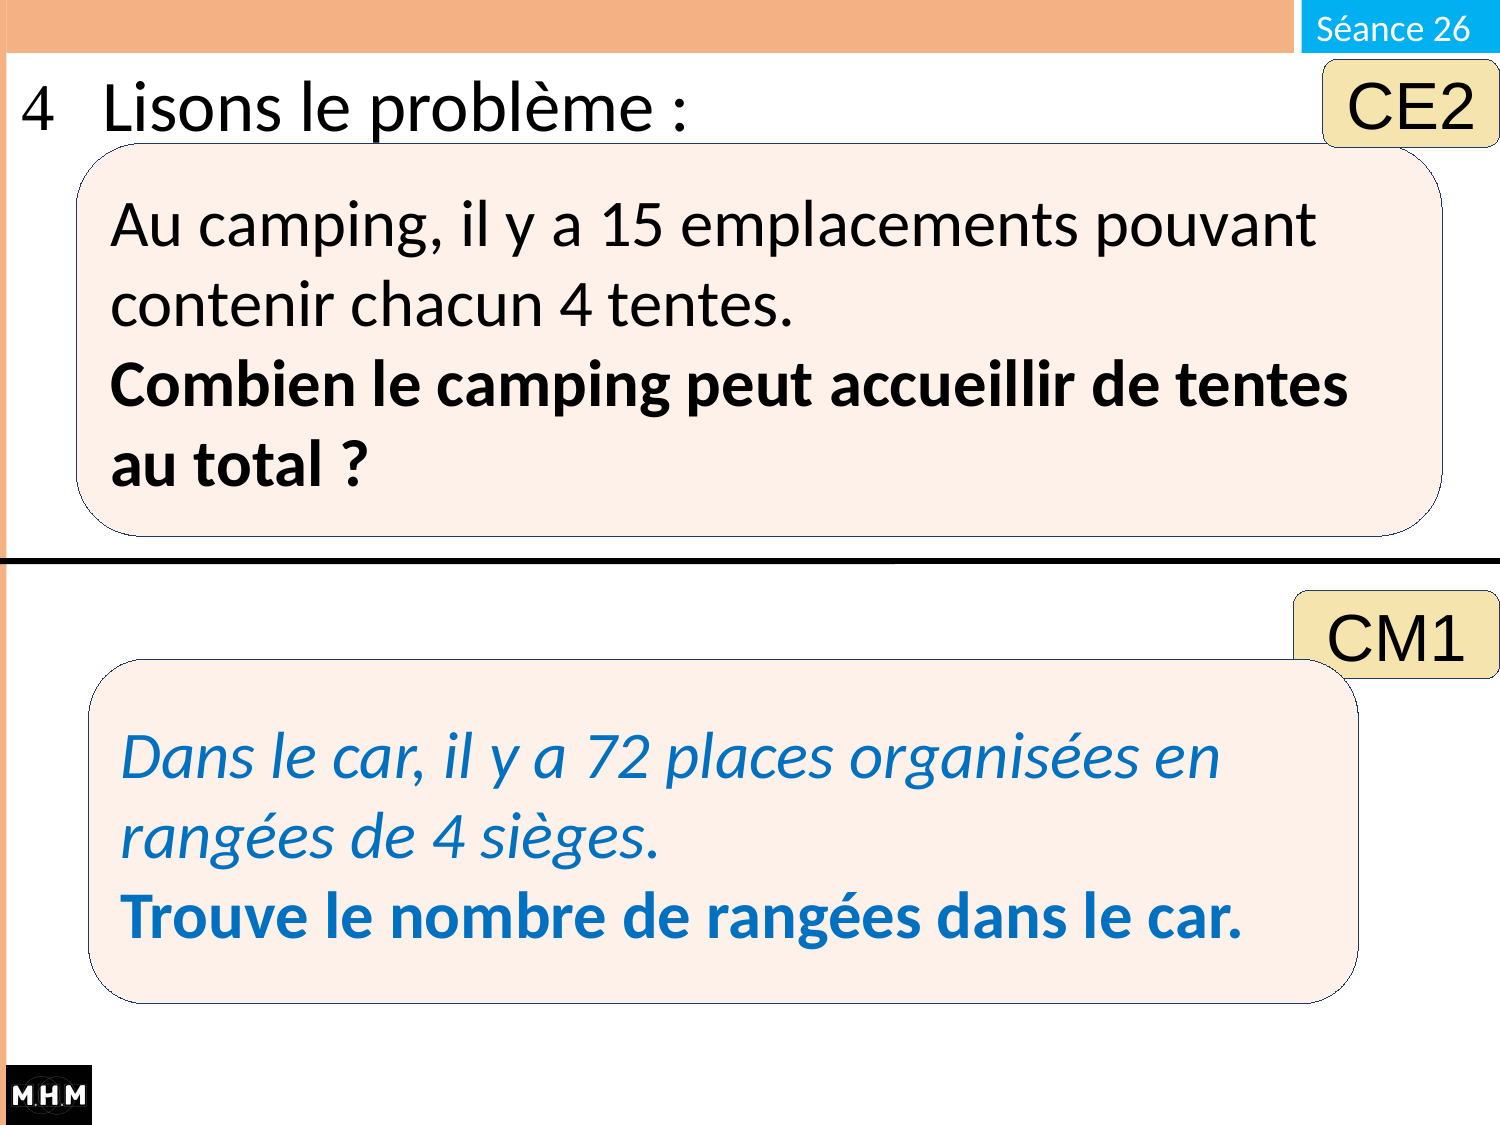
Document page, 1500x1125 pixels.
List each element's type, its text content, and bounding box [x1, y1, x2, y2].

text_box CE2 [1322, 59, 1500, 148]
picture [6, 1065, 92, 1125]
text_box Au camping, il y a 15 emplacements pouvant contenir chacun 4 tentes. Combien le camping peut accueillir de tentes au total ? [76, 143, 1443, 537]
title Lisons le problème : [87, 32, 1381, 157]
text_box Dans le car, il y a 72 places organisées en rangées de 4 sièges. Trouve le nombre de rangées dans le car. [88, 659, 1359, 1004]
text_box CM1 [1293, 590, 1500, 679]
